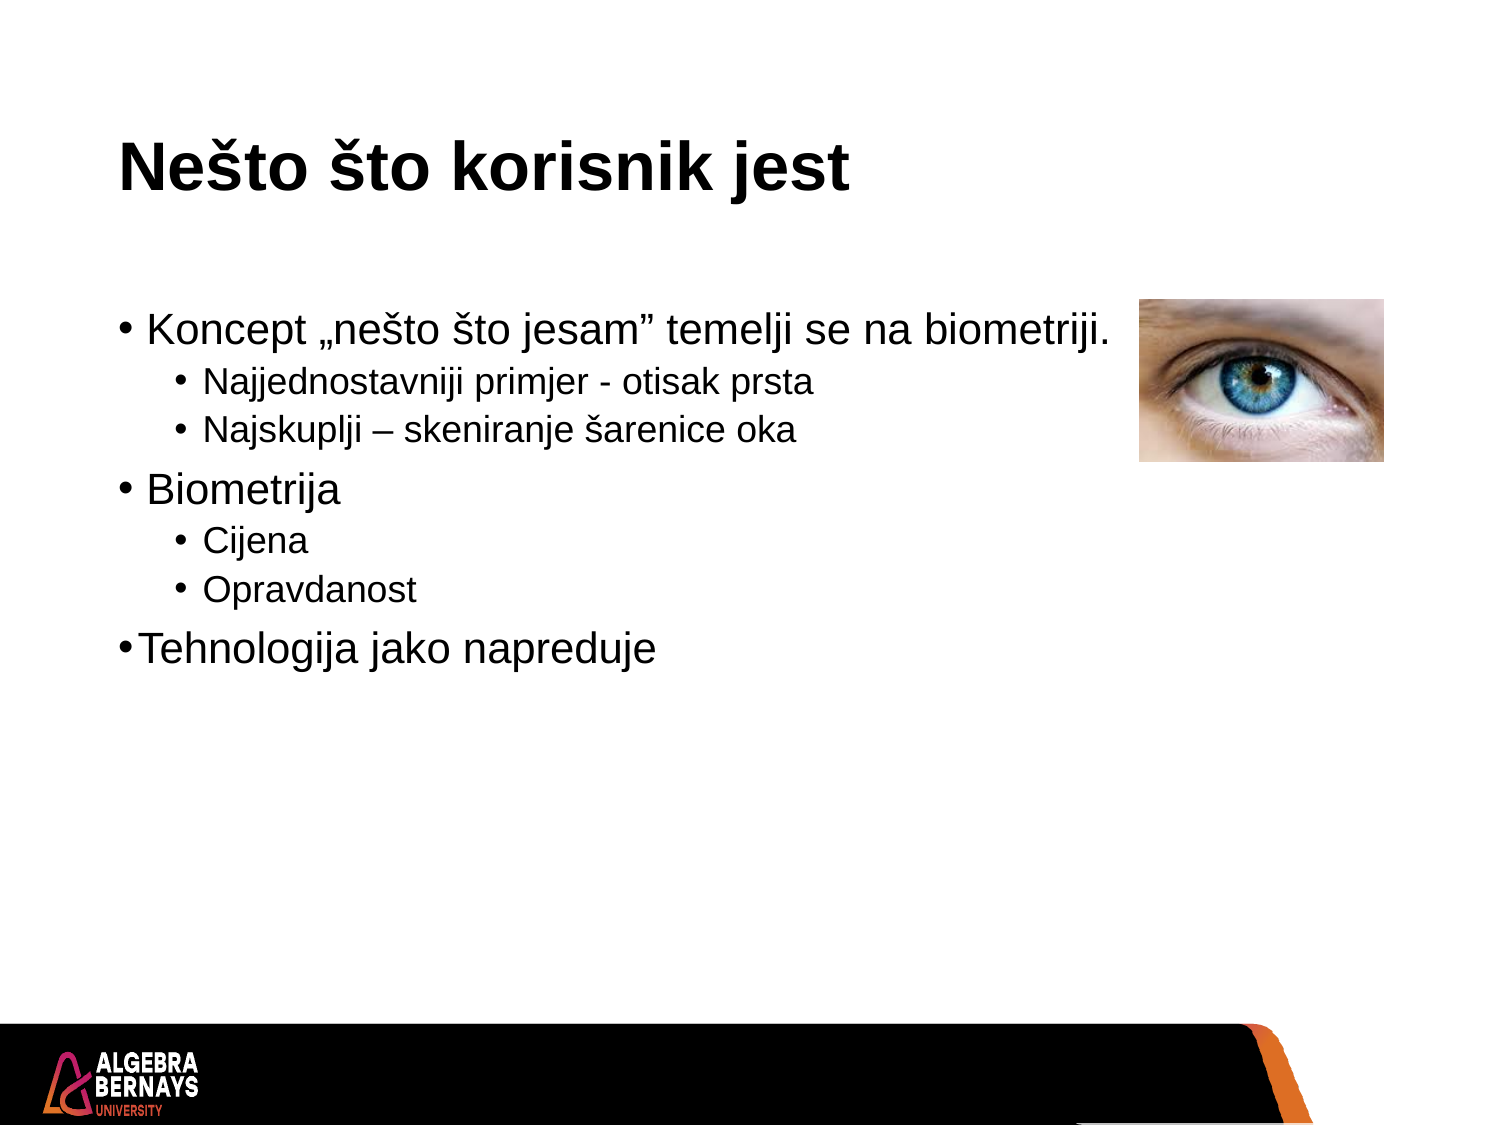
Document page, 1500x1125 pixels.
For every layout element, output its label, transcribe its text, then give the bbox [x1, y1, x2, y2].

title Nešto što korisnik jest [103, 59, 1397, 278]
list Koncept „nešto što jesam” temelji se na biometriji. Najjednostavniji primjer - otisak prsta Najskuplji – skeniranje šarenice oka Biometrija Cijena Opravdanost Tehnologija jako napreduje [103, 299, 1397, 1014]
picture [0, 1023, 1468, 1125]
picture [1139, 299, 1384, 462]
